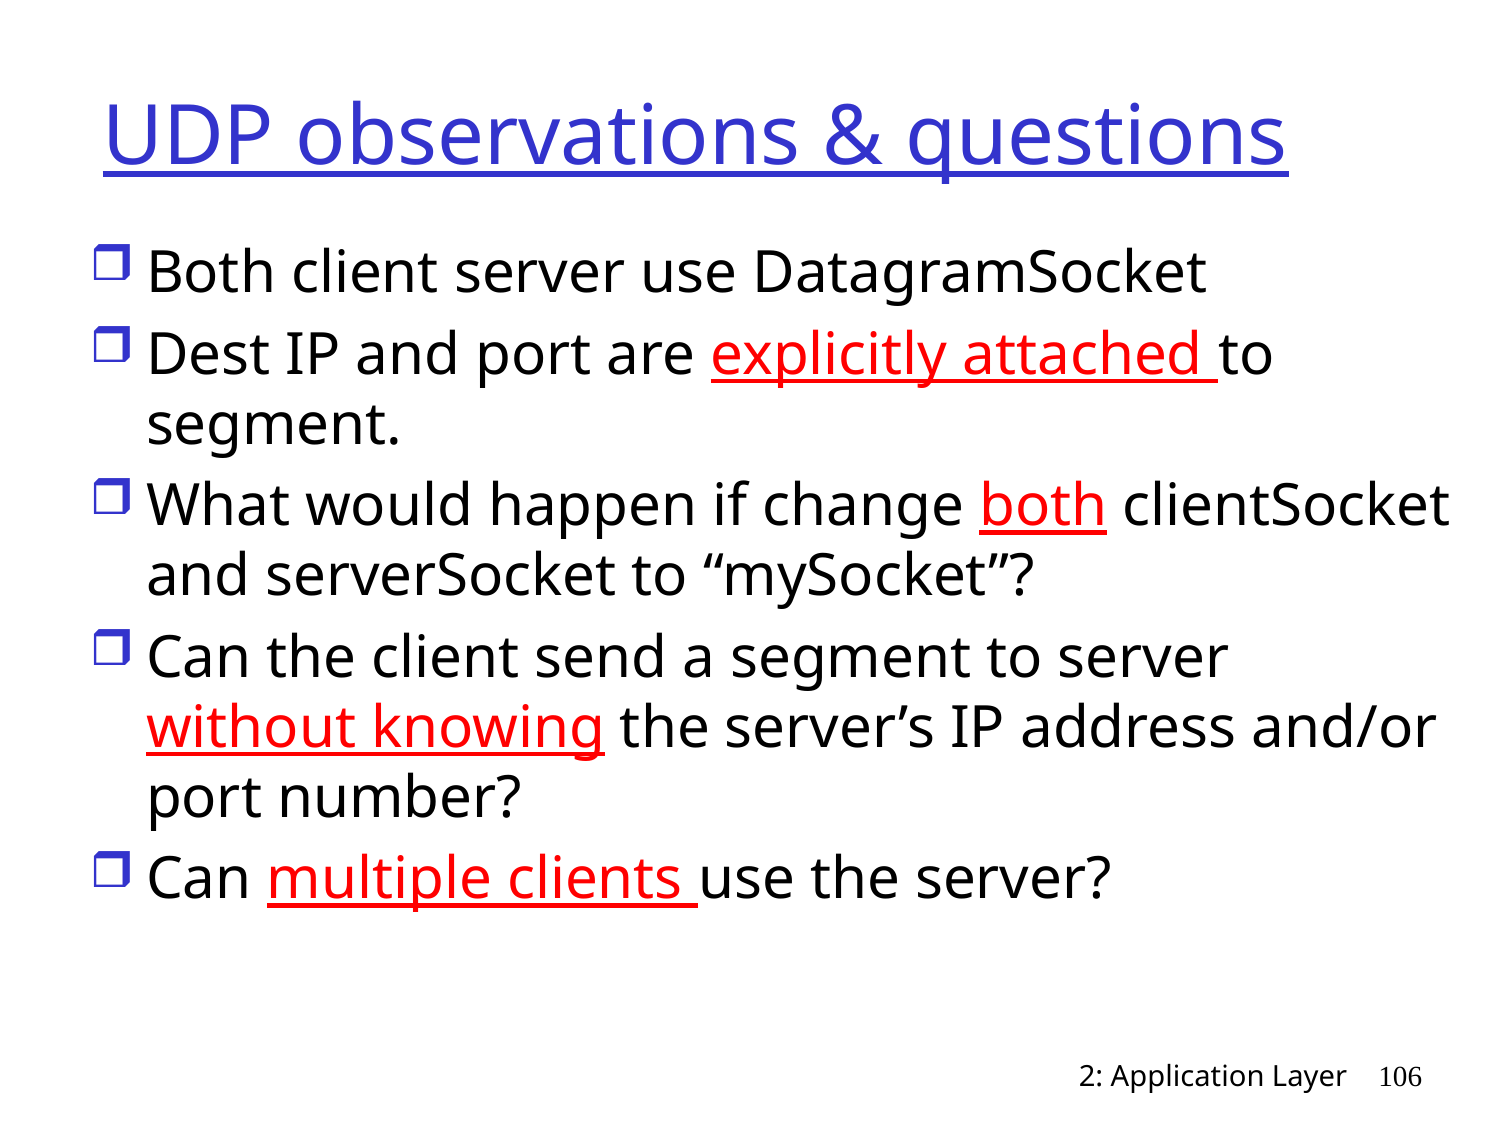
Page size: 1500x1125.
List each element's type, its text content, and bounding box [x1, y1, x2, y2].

title UDP observations & questions [87, 37, 1363, 226]
list Both client server use DatagramSocket Dest IP and port are explicitly attached to segment. What would happen if change both clientSocket and serverSocket to “mySocket”? Can the client send a segment to server without knowing the server’s IP address and/or port number? Can multiple clients use the server? [74, 226, 1469, 990]
slide_number 106 [1362, 1049, 1438, 1125]
footer 2: Application Layer [887, 1049, 1362, 1125]
